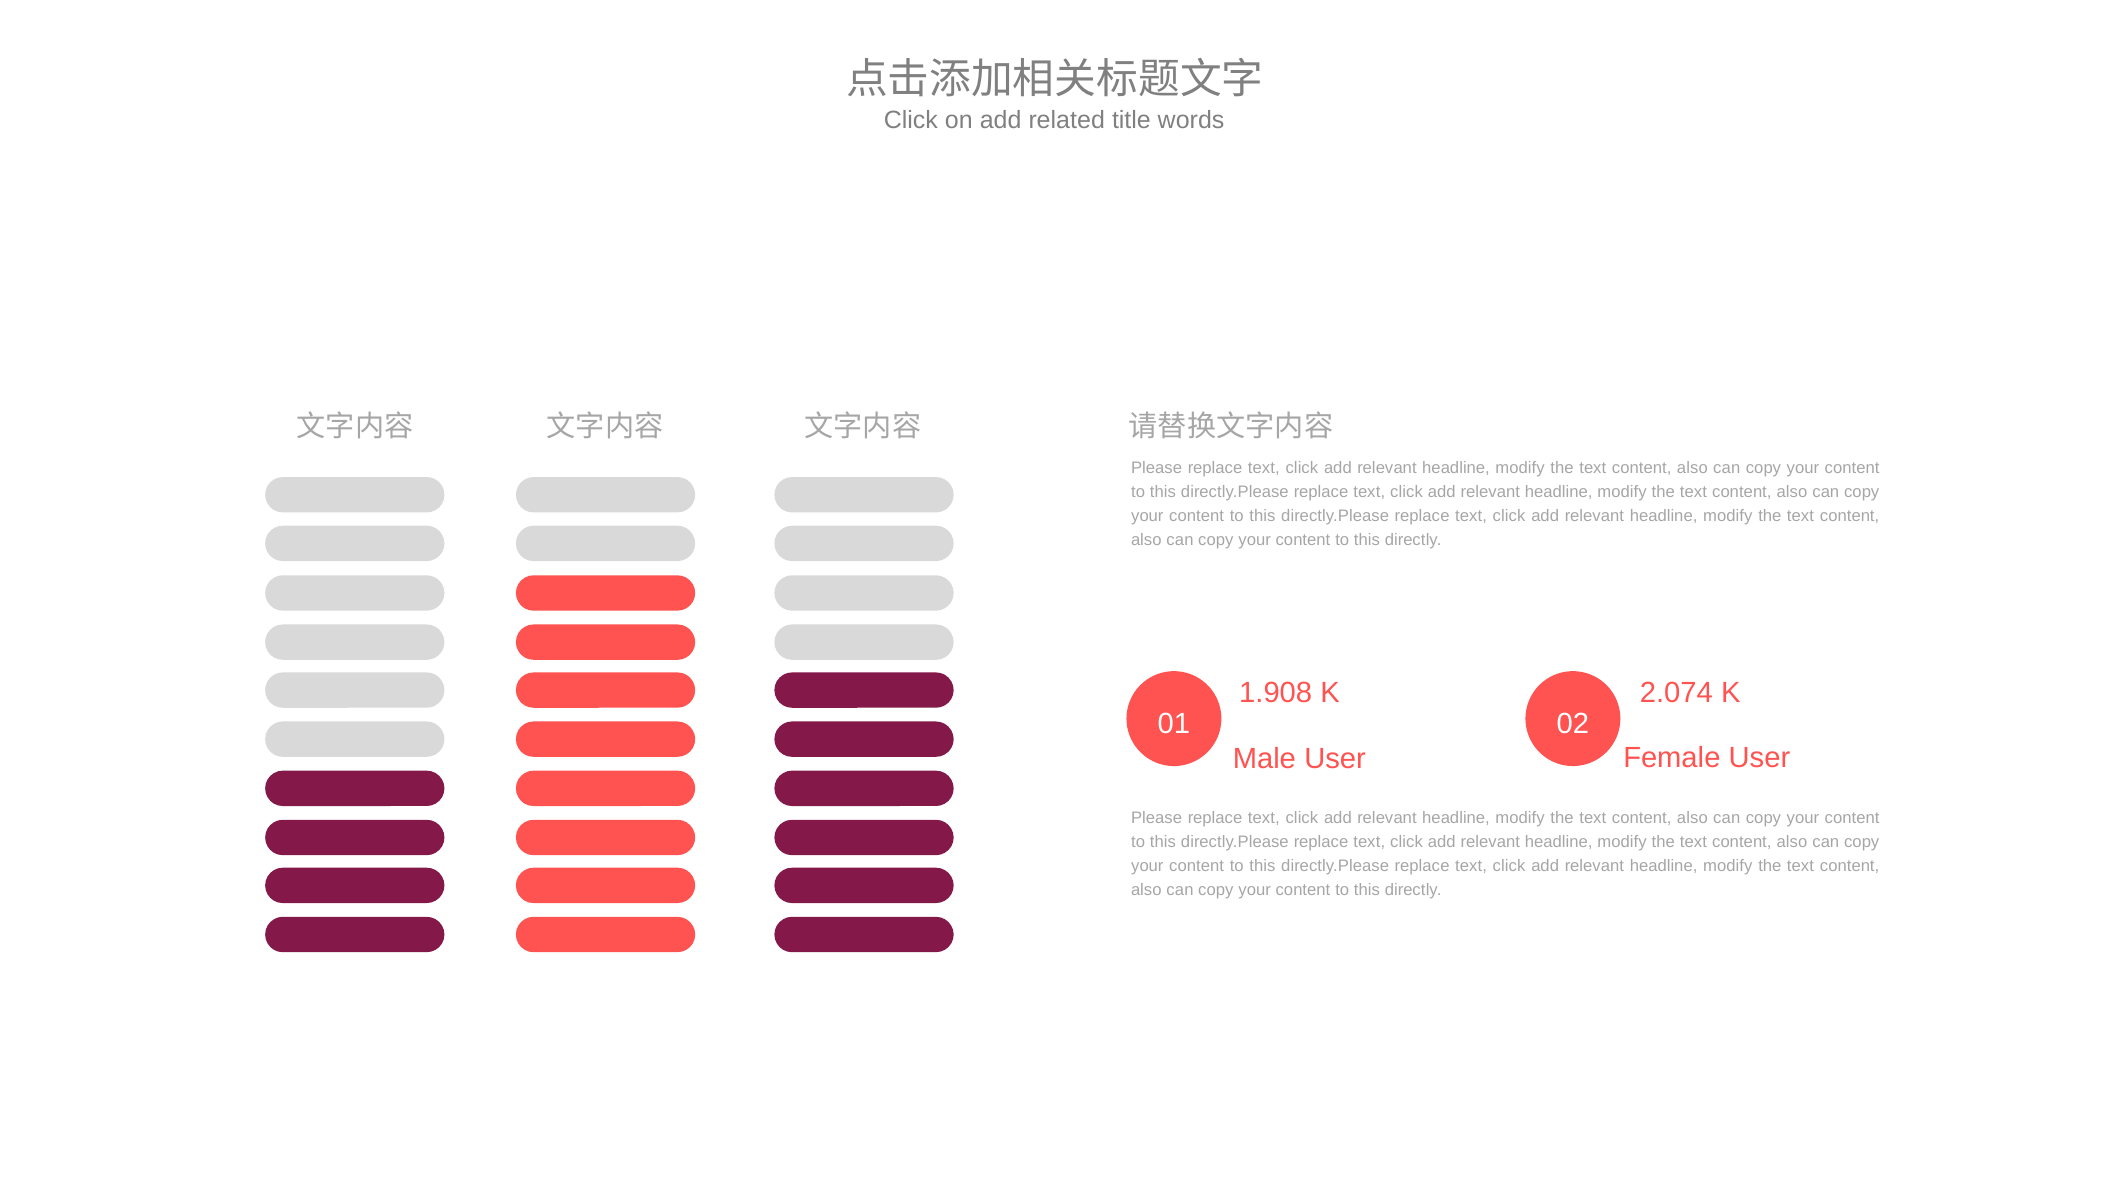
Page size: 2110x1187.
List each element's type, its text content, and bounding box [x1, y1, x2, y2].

text_box [515, 525, 696, 562]
text_box 02 [1524, 670, 1622, 768]
text_box [515, 623, 696, 661]
text_box 2.074 K [1639, 666, 1741, 709]
text_box [773, 867, 955, 904]
text_box [773, 916, 955, 953]
text_box [515, 770, 696, 807]
text_box Please replace text, click add relevant headline, modify the text content, also can copy your content to this directly.Please replace text, click add relevant headline, modify the text content, also can copy your content to this directly.Please replace text, click add relevant headline, modify the text content, also can copy your content to this directly. [1130, 453, 1881, 550]
text_box [264, 525, 445, 562]
text_box [264, 770, 445, 807]
text_box 1.908 K [1239, 666, 1341, 709]
text_box 文字内容 [524, 407, 687, 443]
text_box [515, 867, 696, 904]
text_box [773, 720, 955, 758]
text_box [264, 867, 445, 904]
text_box [773, 574, 955, 612]
text_box [264, 720, 445, 758]
text_box [264, 916, 445, 953]
text_box [264, 819, 445, 856]
text_box [264, 623, 445, 661]
text_box 01 [1125, 670, 1223, 768]
text_box [515, 916, 696, 953]
text_box [773, 525, 955, 562]
text_box [264, 671, 445, 709]
text_box [264, 574, 445, 612]
text_box 请替换文字内容 [1128, 400, 1801, 443]
text_box 文字内容 [781, 407, 944, 443]
text_box [515, 671, 696, 709]
text_box [515, 574, 696, 612]
text_box Click on add related title words [864, 95, 1246, 158]
text_box [773, 819, 955, 856]
text_box [773, 623, 955, 661]
text_box Female User [1623, 730, 1791, 773]
text_box [773, 476, 955, 513]
text_box [773, 671, 955, 709]
text_box 文字内容 [274, 407, 437, 443]
text_box [515, 720, 696, 758]
text_box Please replace text, click add relevant headline, modify the text content, also can copy your content to this directly.Please replace text, click add relevant headline, modify the text content, also can copy your content to this directly.Please replace text, click add relevant headline, modify the text content, also can copy your content to this directly. [1130, 803, 1881, 899]
text_box Male User [1232, 732, 1367, 775]
text_box [515, 819, 696, 856]
text_box [264, 476, 445, 513]
text_box 点击添加相关标题文字 [803, 44, 1307, 107]
text_box [773, 770, 955, 807]
text_box [515, 476, 696, 513]
